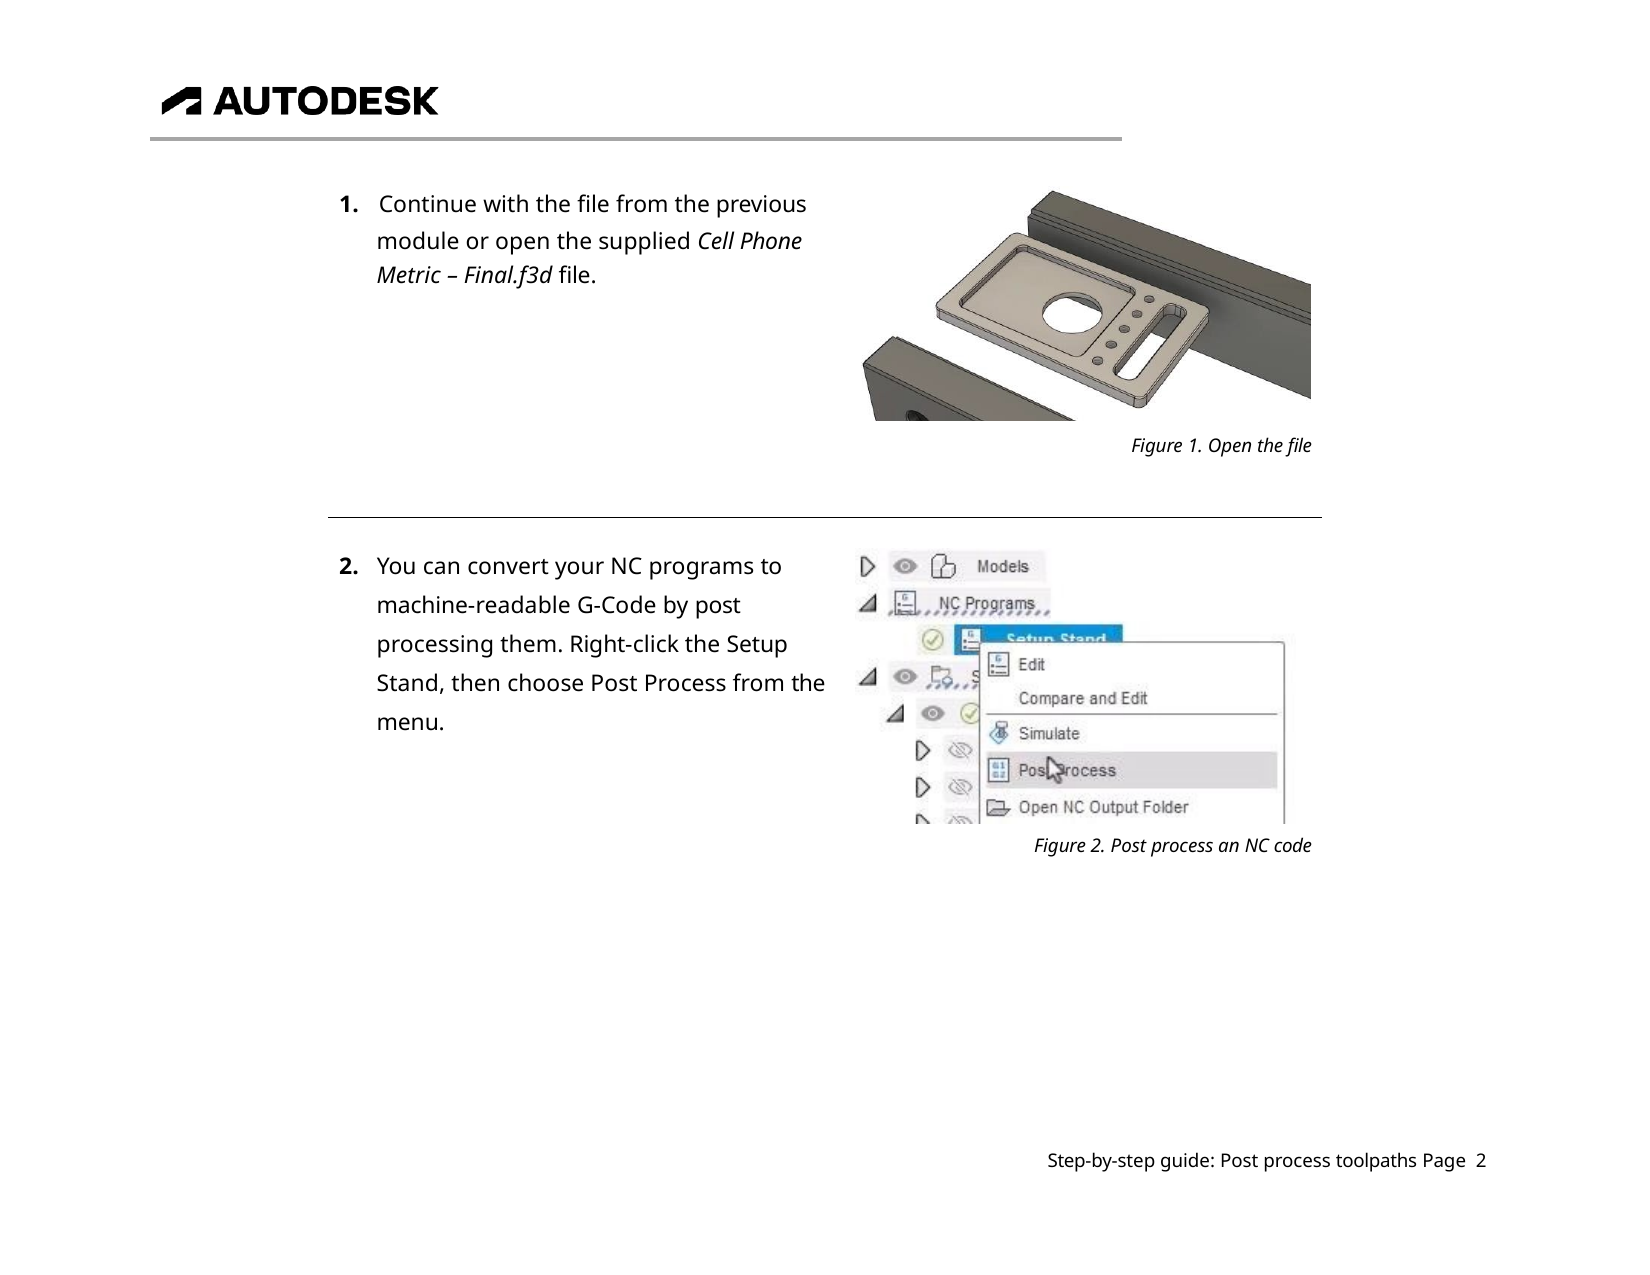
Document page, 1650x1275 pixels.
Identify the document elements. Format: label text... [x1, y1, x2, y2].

table_cell Figure 2. Post process an NC code [841, 518, 1322, 869]
picture [161, 86, 439, 115]
table_header 1. Continue with the file from the previous module or open the supplied Cell Phone Metric – Final.f3d file. [328, 187, 841, 517]
slide_number Step-by-step guide: Post process toolpaths Page 2 [1045, 1145, 1509, 1275]
table_cell 2. You can convert your NC programs to machine-readable G-Code by post processing them. Right-click the Setup Stand, then choose Post Process from the menu. [328, 518, 841, 869]
picture [854, 548, 1296, 824]
picture [860, 186, 1311, 421]
table_header Figure 1. Open the file [841, 187, 1322, 517]
